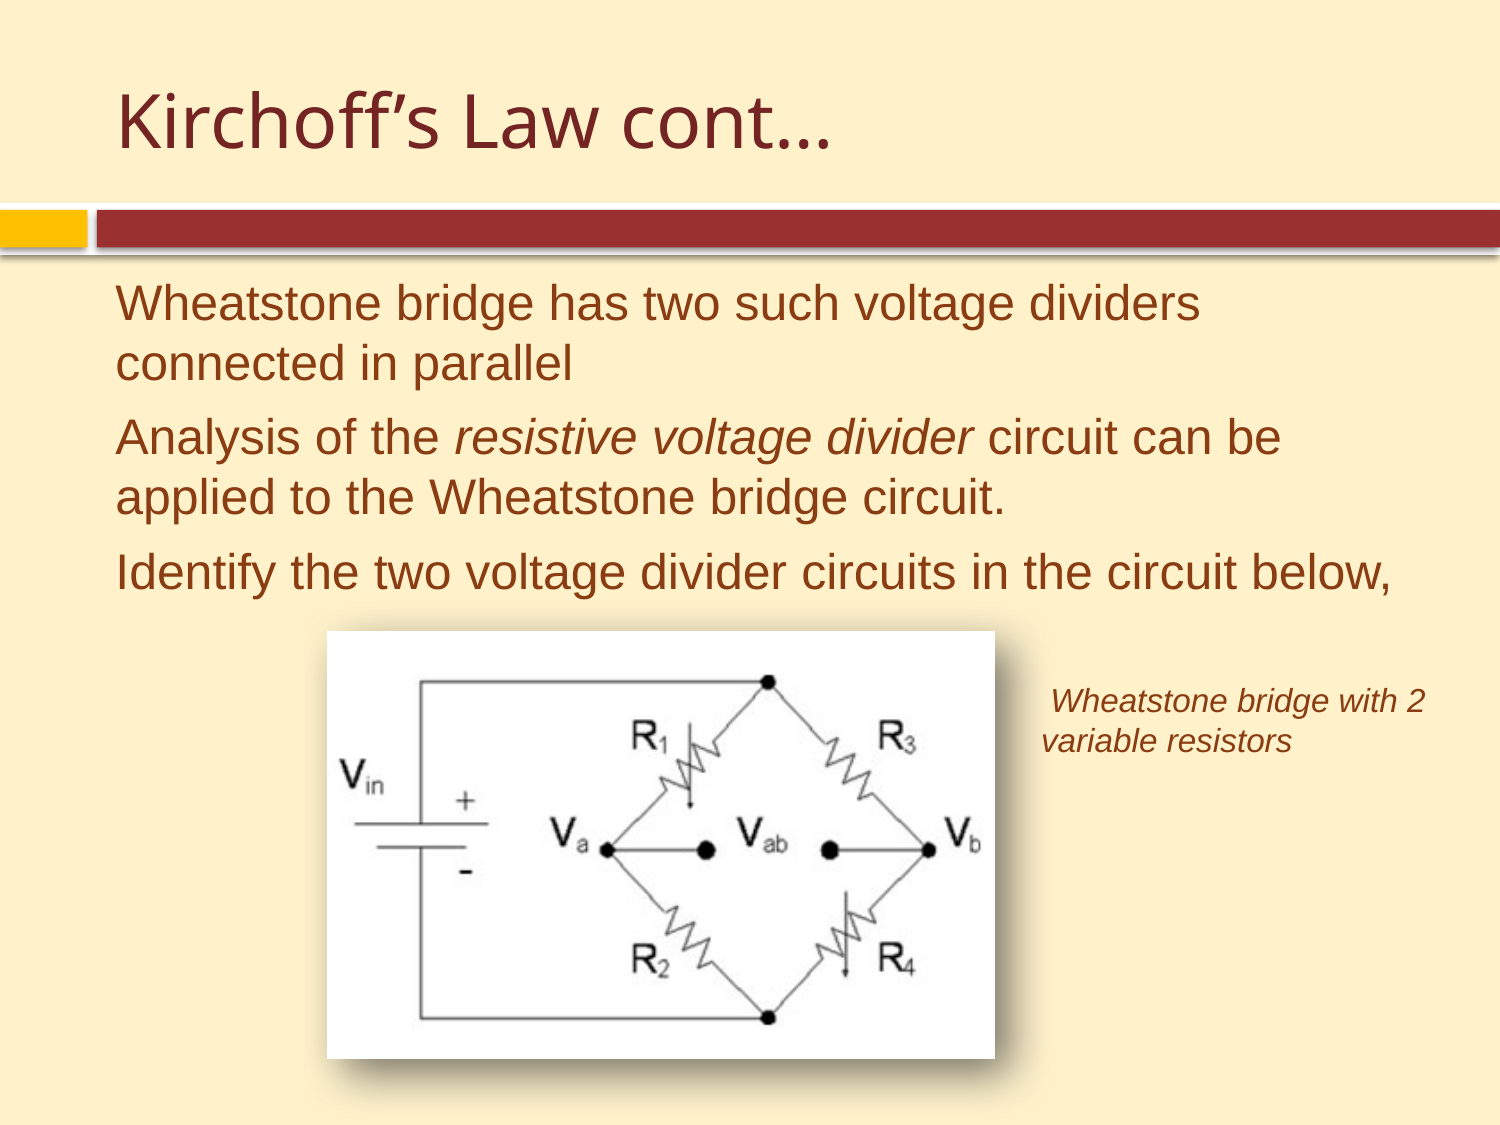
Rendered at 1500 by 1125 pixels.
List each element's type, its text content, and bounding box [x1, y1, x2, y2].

list Wheatstone bridge has two such voltage dividers connected in parallel Analysis of the resistive voltage divider circuit can be applied to the Wheatstone bridge circuit. Identify the two voltage divider circuits in the circuit below, [100, 262, 1461, 584]
picture [327, 630, 995, 1059]
title Kirchoff’s Law cont… [100, 37, 1438, 200]
text_box Wheatstone bridge with 2 variable resistors [1026, 671, 1447, 766]
